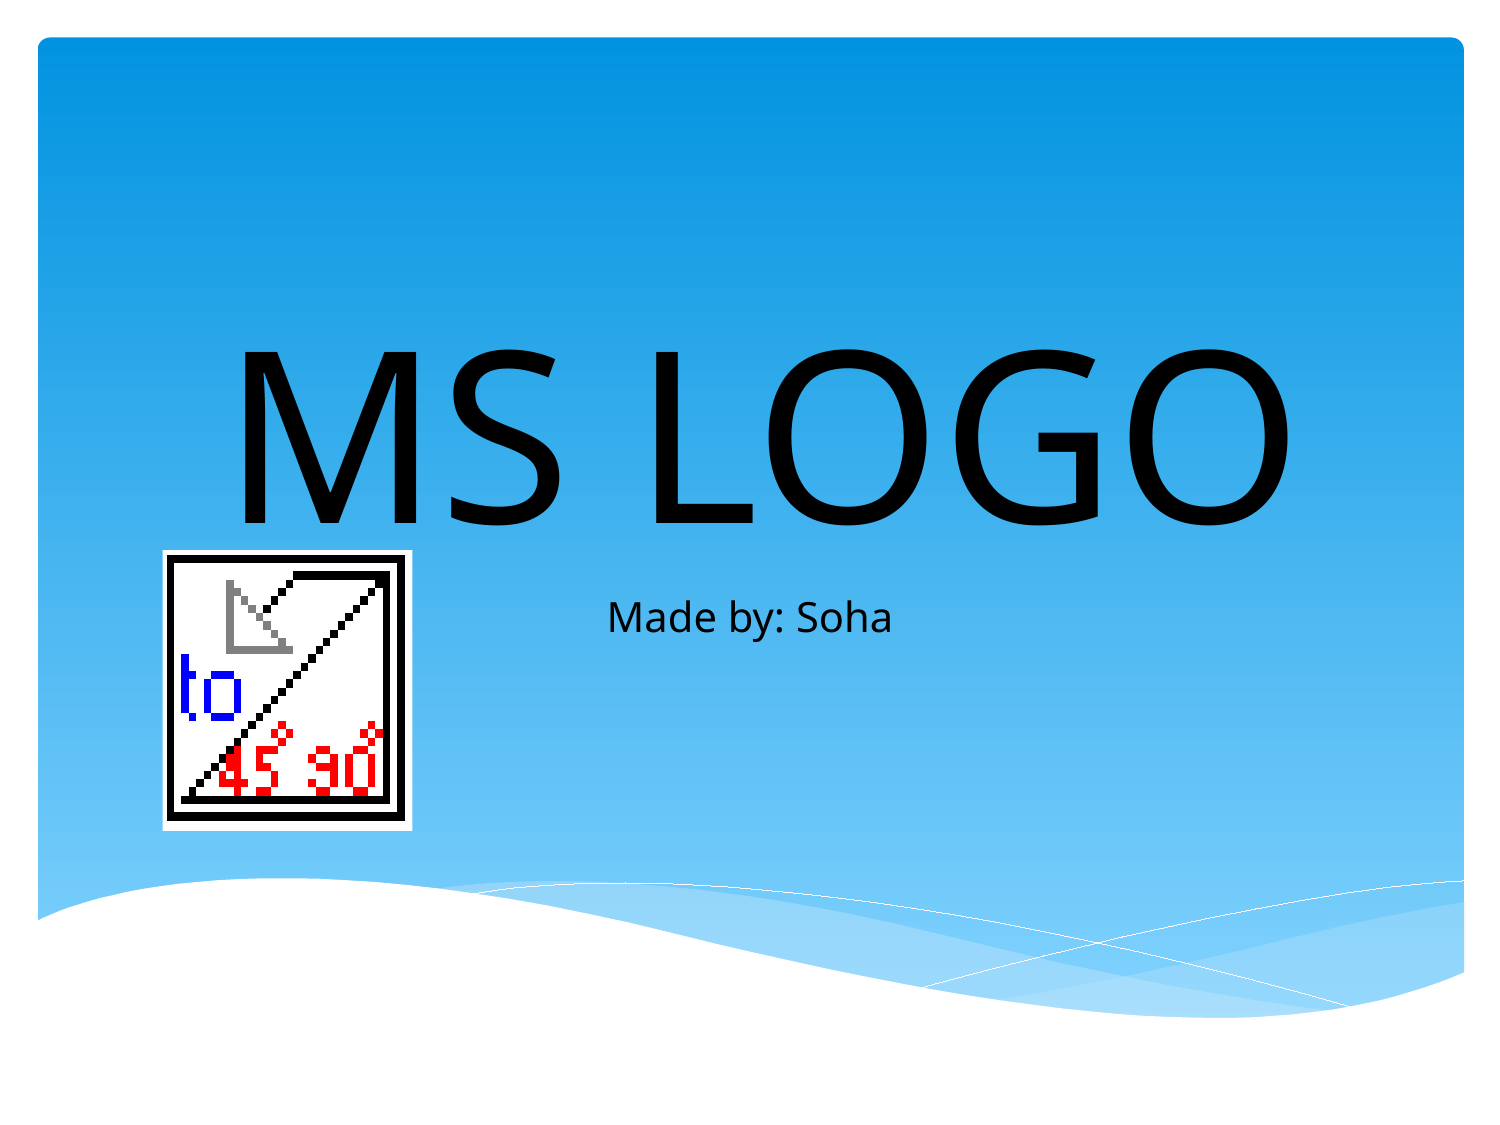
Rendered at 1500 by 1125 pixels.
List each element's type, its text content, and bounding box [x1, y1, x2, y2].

subtitle Made by: Soha [418, 583, 1275, 825]
title MS LOGO [125, 337, 1400, 579]
picture [162, 550, 413, 831]
